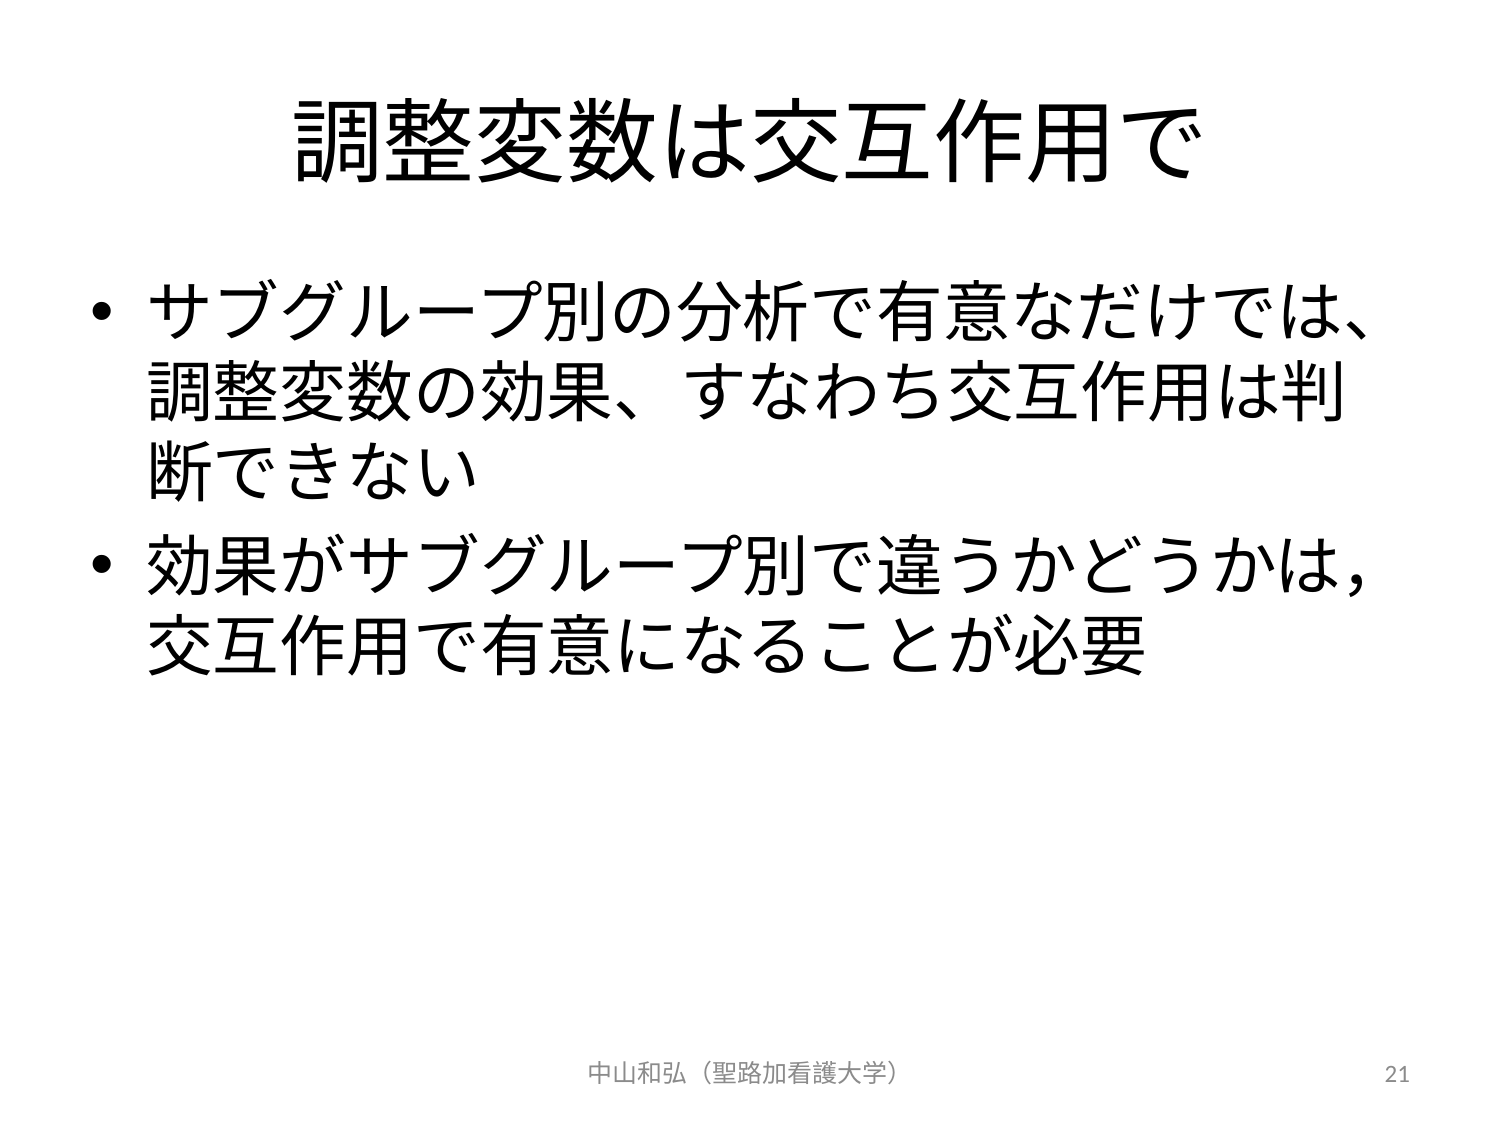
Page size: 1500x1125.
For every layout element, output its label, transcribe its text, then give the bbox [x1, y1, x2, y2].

slide_number 21 [1074, 1042, 1425, 1103]
footer 中山和弘（聖路加看護大学） [512, 1042, 988, 1103]
title 調整変数は交互作用で [75, 45, 1425, 233]
list サブグループ別の分析で有意なだけでは、調整変数の効果、すなわち交互作用は判断できない 効果がサブグループ別で違うかどうかは，交互作用で有意になることが必要 [75, 262, 1425, 1005]
